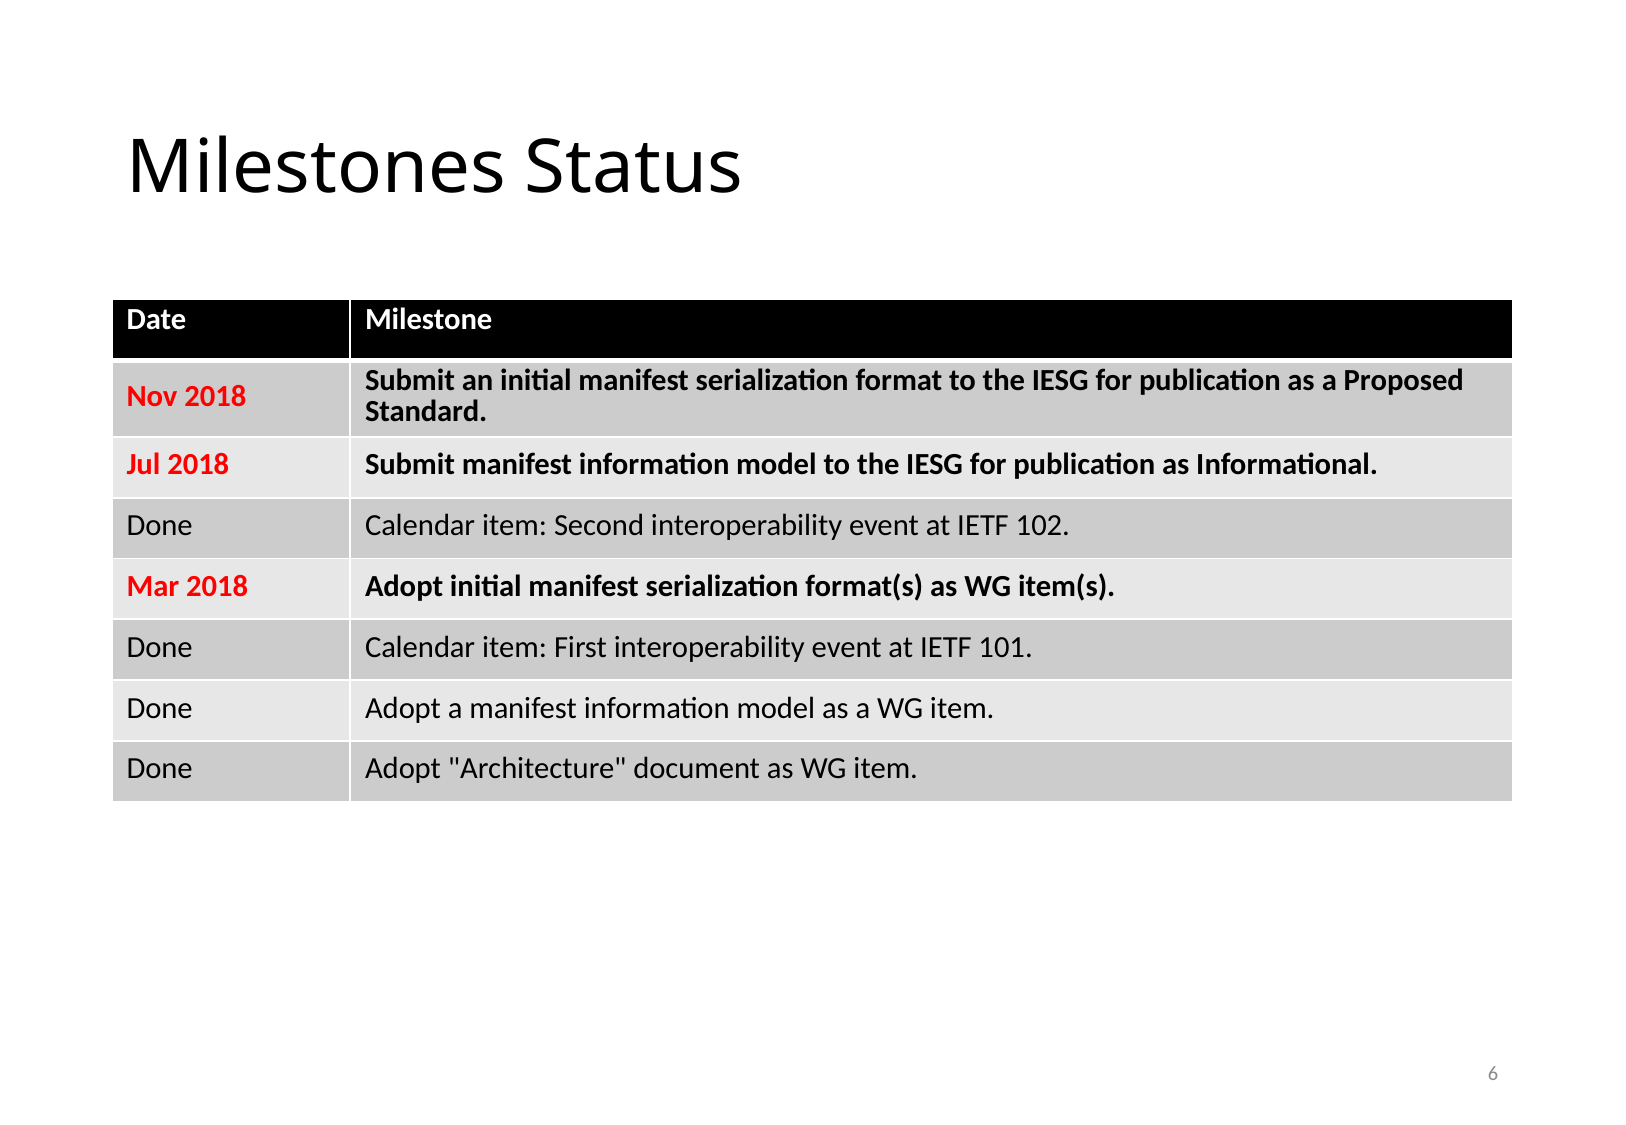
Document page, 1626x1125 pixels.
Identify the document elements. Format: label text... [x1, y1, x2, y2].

table_cell Done [113, 620, 349, 679]
table_cell Calendar item: First interoperability event at IETF 101. [351, 620, 1512, 679]
slide_number 6 [1147, 1042, 1514, 1103]
table_cell Done [113, 499, 349, 558]
title Milestones Status [111, 59, 1514, 278]
table_header Milestone [351, 300, 1512, 358]
table_cell Mar 2018 [113, 559, 349, 618]
table_cell Nov 2018 [113, 363, 349, 436]
table_cell Jul 2018 [113, 438, 349, 497]
table_cell Adopt "Architecture" document as WG item. [351, 742, 1512, 801]
table_header Date [113, 300, 349, 358]
table_cell Adopt a manifest information model as a WG item. [351, 681, 1512, 740]
table_cell Done [113, 742, 349, 801]
table_cell Submit an initial manifest serialization format to the IESG for publication as a Proposed Standard. [351, 363, 1512, 436]
table_cell Done [113, 681, 349, 740]
table_cell Submit manifest information model to the IESG for publication as Informational. [351, 438, 1512, 497]
table_cell Adopt initial manifest serialization format(s) as WG item(s). [351, 559, 1512, 618]
table_cell Calendar item: Second interoperability event at IETF 102. [351, 499, 1512, 558]
